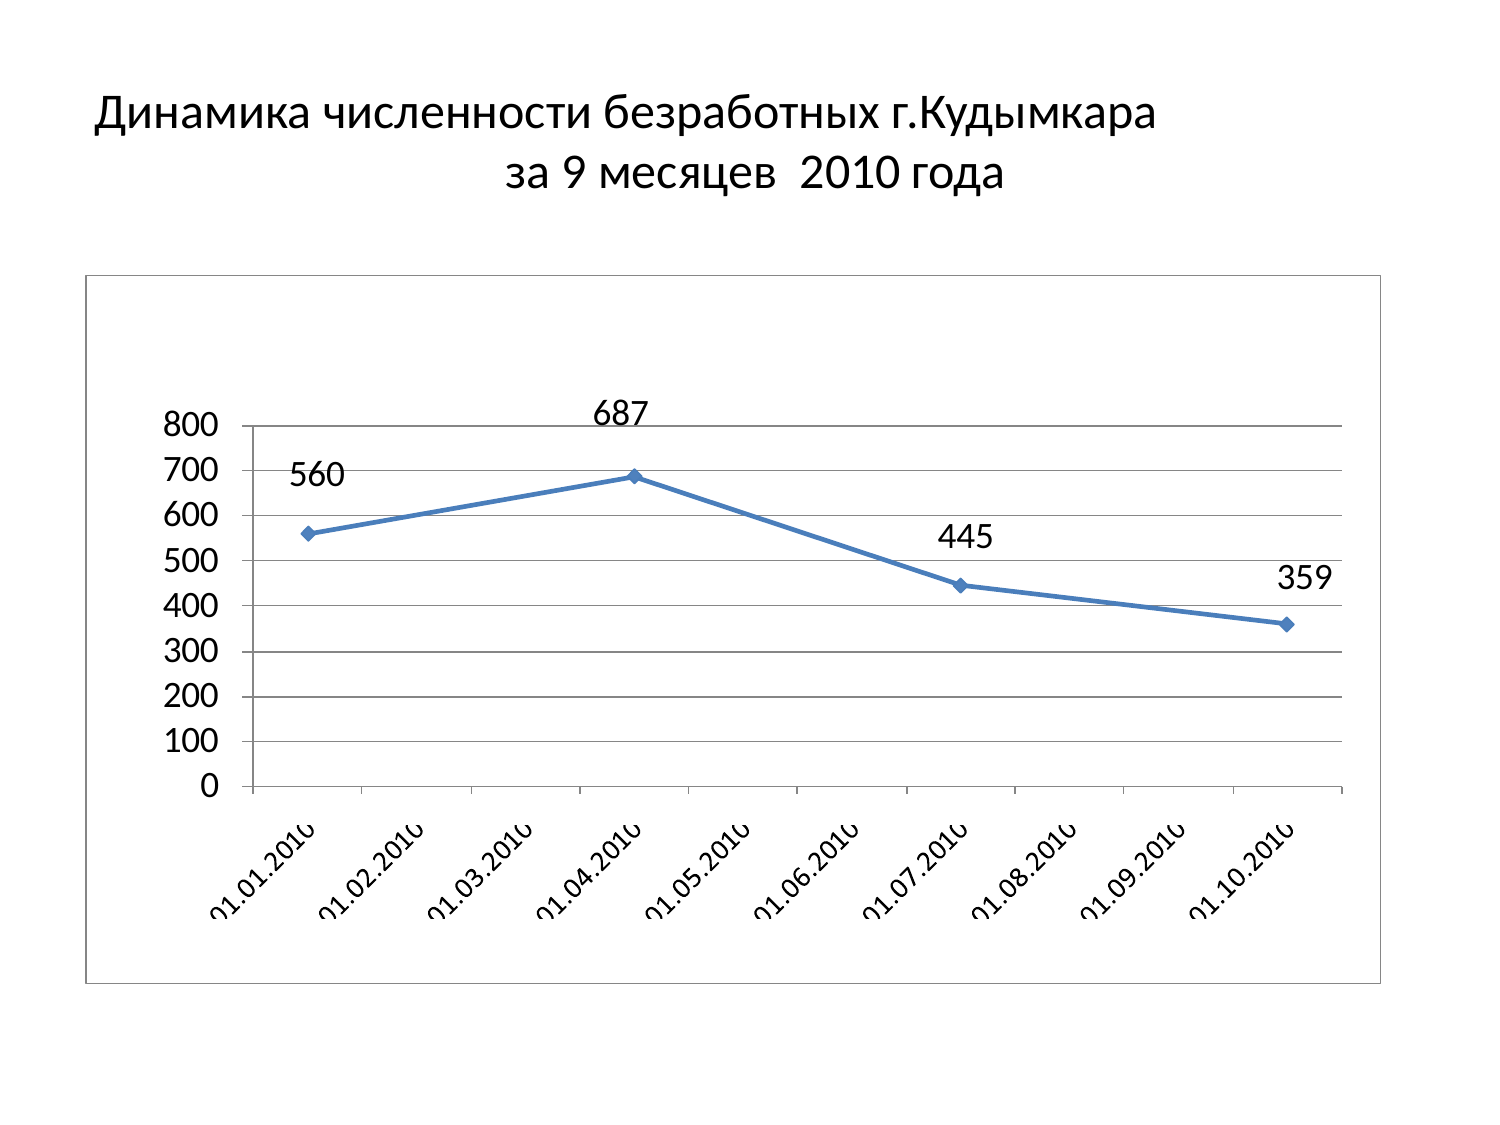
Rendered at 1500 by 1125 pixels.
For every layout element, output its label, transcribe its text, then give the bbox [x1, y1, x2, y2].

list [77, 266, 1387, 989]
title Динамика численности безработных г.Кудымкара за 9 месяцев 2010 года [75, 45, 1425, 233]
